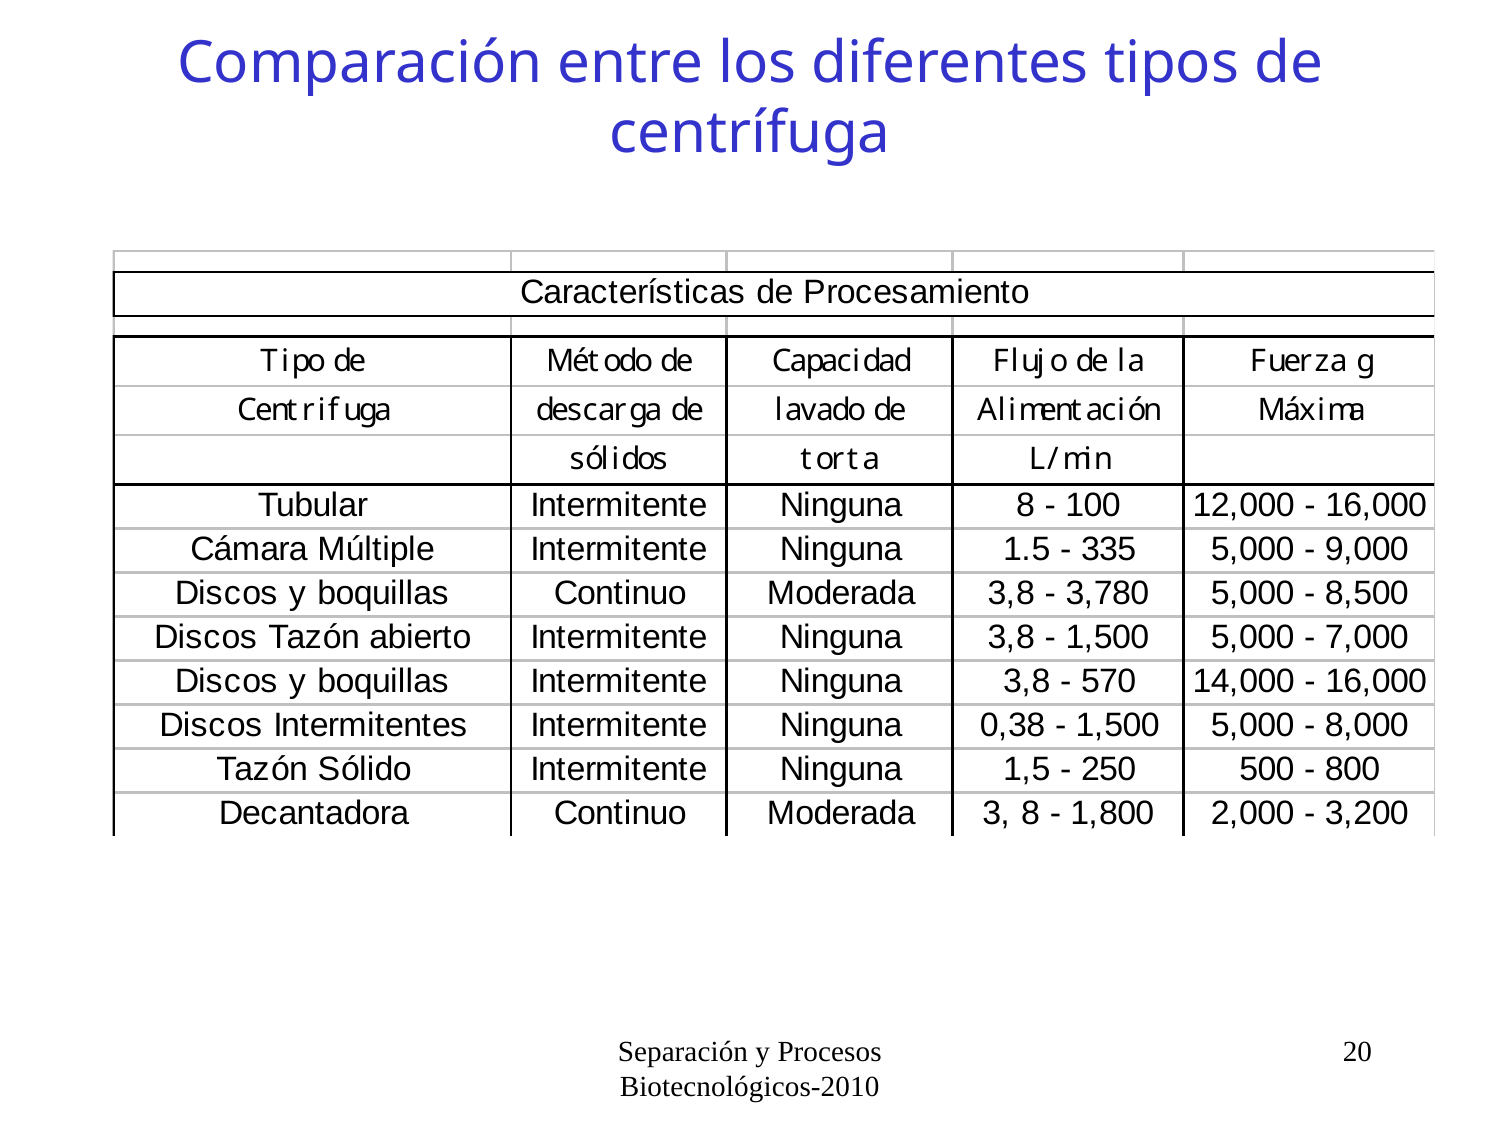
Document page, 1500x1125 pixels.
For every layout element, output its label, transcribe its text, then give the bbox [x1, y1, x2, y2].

footer Separación y Procesos Biotecnológicos-2010 [512, 1024, 988, 1101]
title Comparación entre los diferentes tipos de centrífuga [112, 0, 1388, 188]
slide_number 20 [1074, 1024, 1388, 1101]
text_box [112, 249, 1437, 839]
